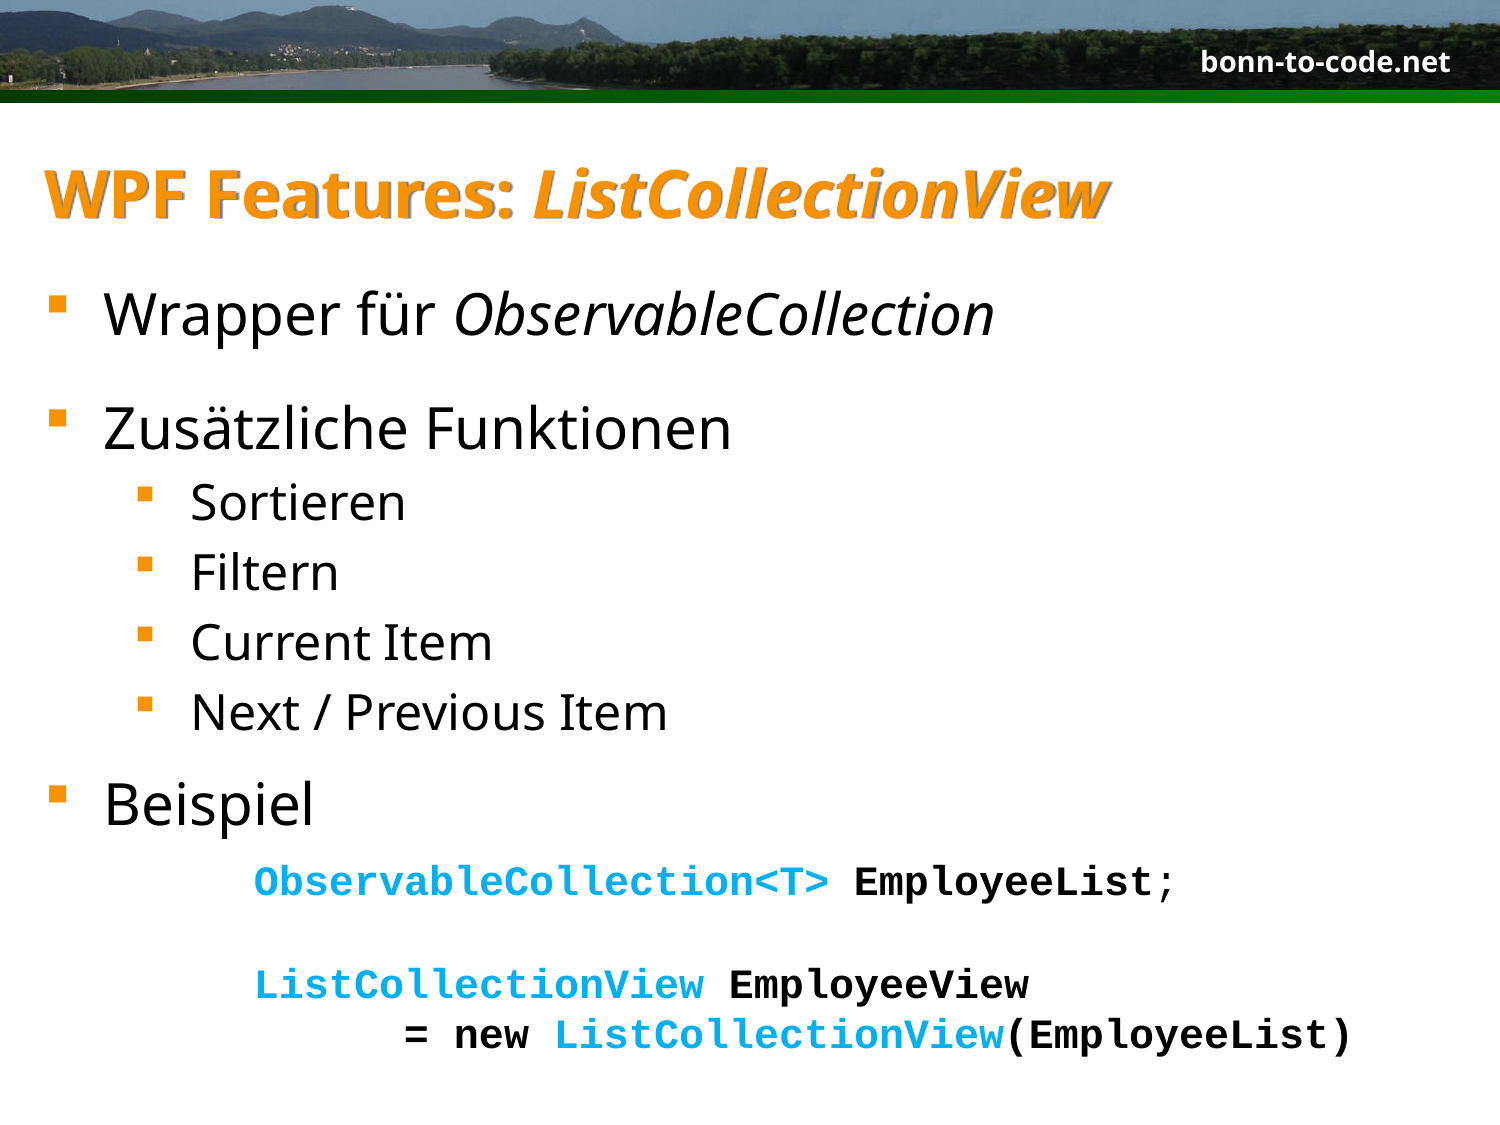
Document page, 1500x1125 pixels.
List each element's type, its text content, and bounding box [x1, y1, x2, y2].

picture [0, 0, 1500, 90]
list Wrapper für ObservableCollection Zusätzliche Funktionen Sortieren Filtern Current Item Next / Previous Item Beispiel ObservableCollection<T> EmployeeList; ListCollectionView EmployeeView = new ListCollectionView(EmployeeList) [29, 269, 1471, 1125]
title WPF Features: ListCollectionView [29, 113, 1471, 269]
